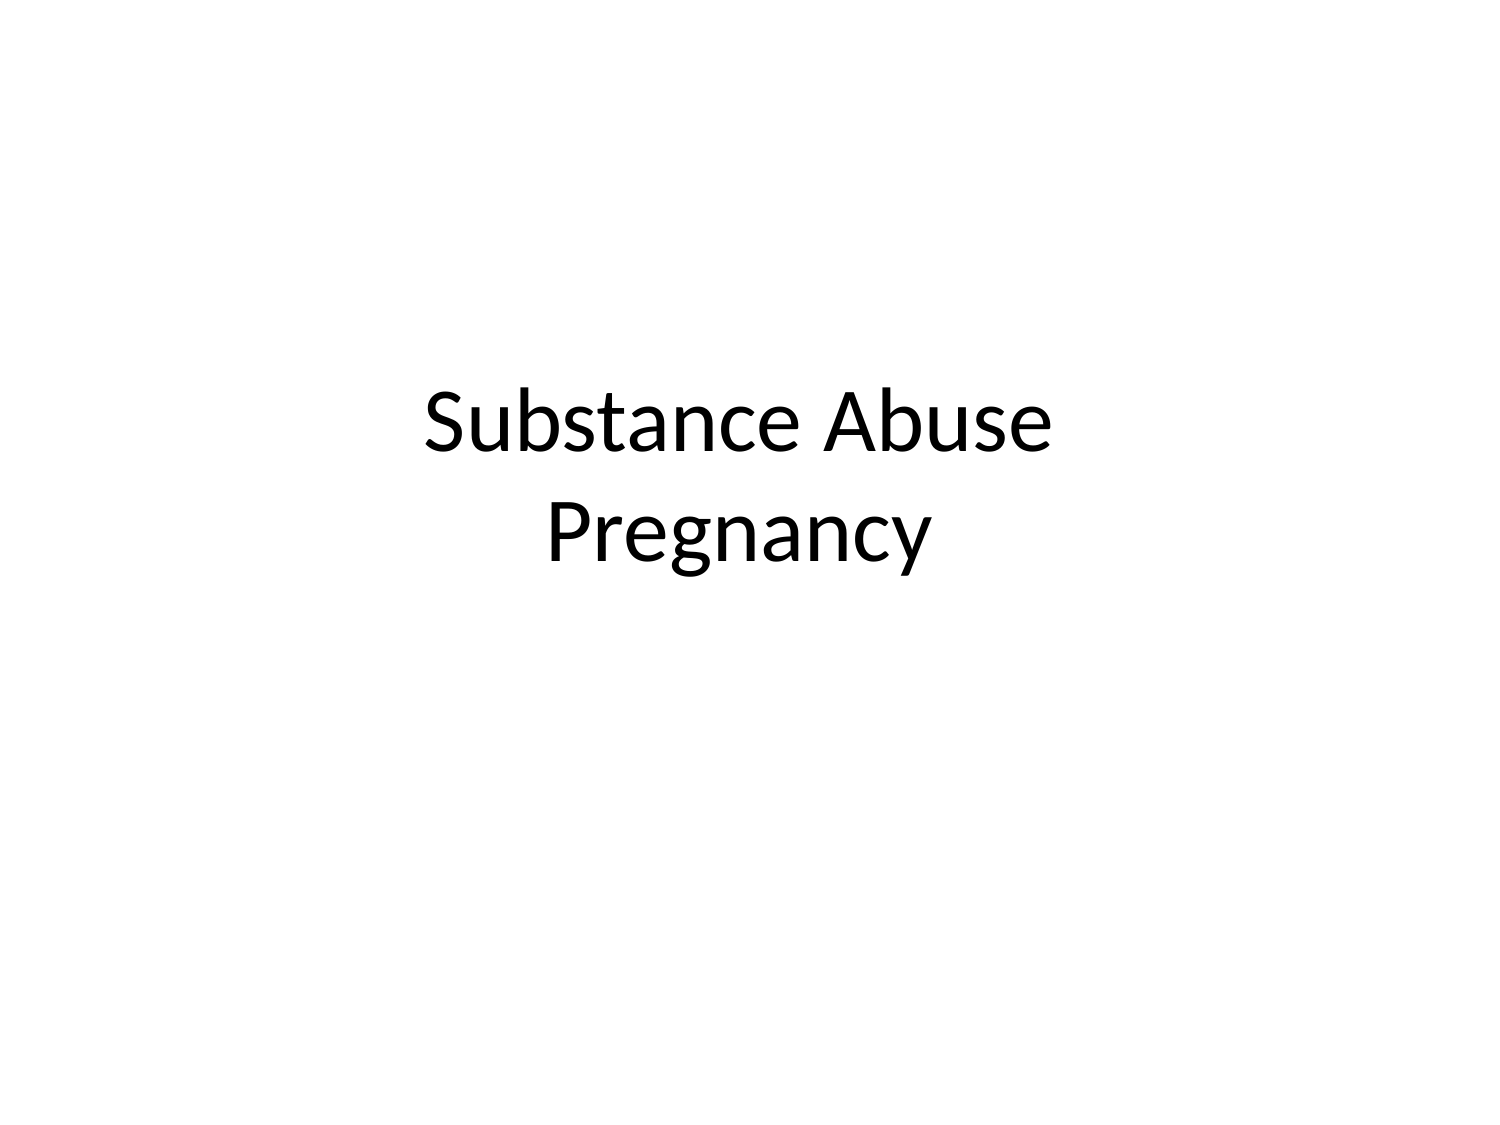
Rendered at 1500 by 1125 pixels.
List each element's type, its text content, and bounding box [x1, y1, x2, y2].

title Substance Abuse Pregnancy [112, 349, 1388, 591]
